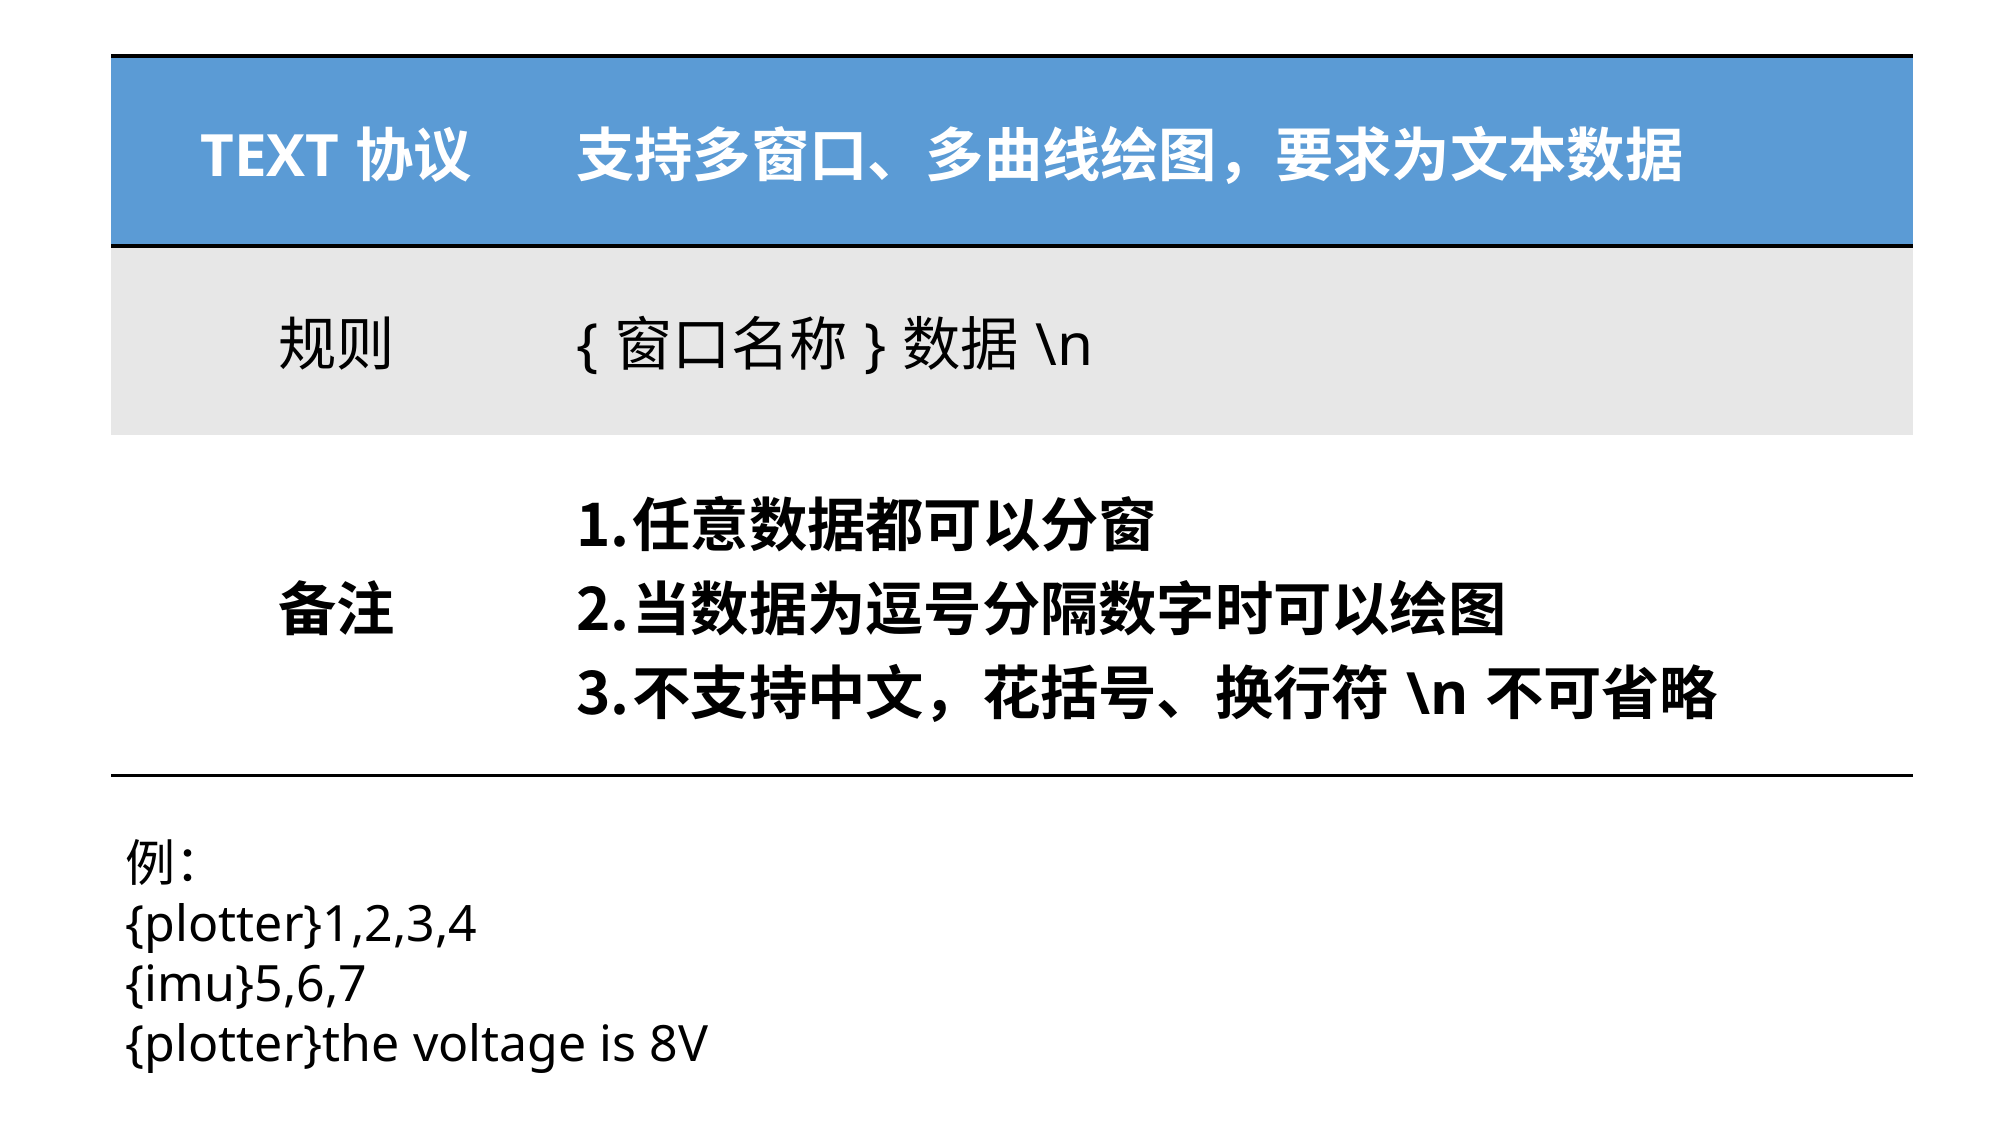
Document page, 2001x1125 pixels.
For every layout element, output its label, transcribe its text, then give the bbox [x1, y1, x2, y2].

table_cell 任意数据都可以分窗 当数据为逗号分隔数字时可以绘图 不支持中文，花括号、换行符\n不可省略 [561, 435, 1913, 774]
table_header TEXT协议 [111, 58, 561, 244]
table_cell 备注 [111, 435, 561, 774]
table_cell 规则 [111, 248, 561, 435]
text_box 例： {plotter}1,2,3,4 {imu}5,6,7 {plotter}the voltage is 8V [111, 824, 1112, 1080]
table_header 支持多窗口、多曲线绘图，要求为文本数据 [561, 58, 1913, 244]
table_cell {窗口名称}数据\n [561, 248, 1913, 435]
